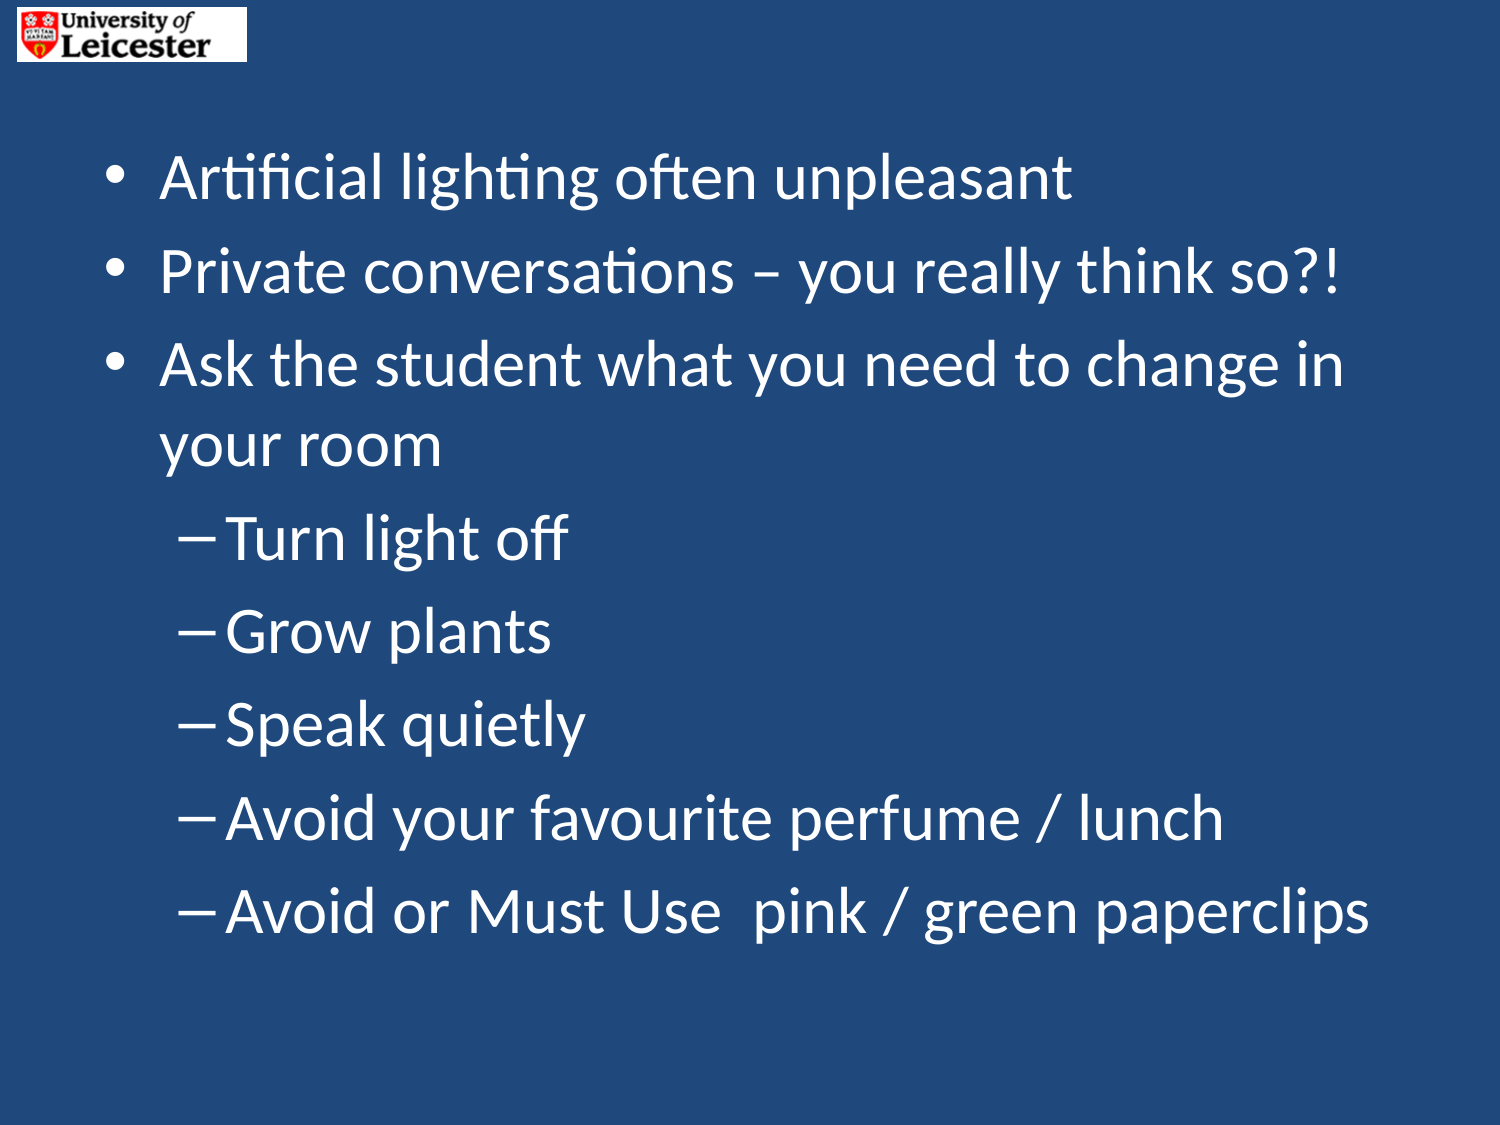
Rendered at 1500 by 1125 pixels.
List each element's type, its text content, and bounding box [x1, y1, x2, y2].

picture [17, 7, 247, 62]
list Artificial lighting often unpleasant Private conversations – you really think so?! Ask the student what you need to change in your room Turn light off Grow plants Speak quietly Avoid your favourite perfume / lunch Avoid or Must Use pink / green paperclips [88, 125, 1439, 1053]
